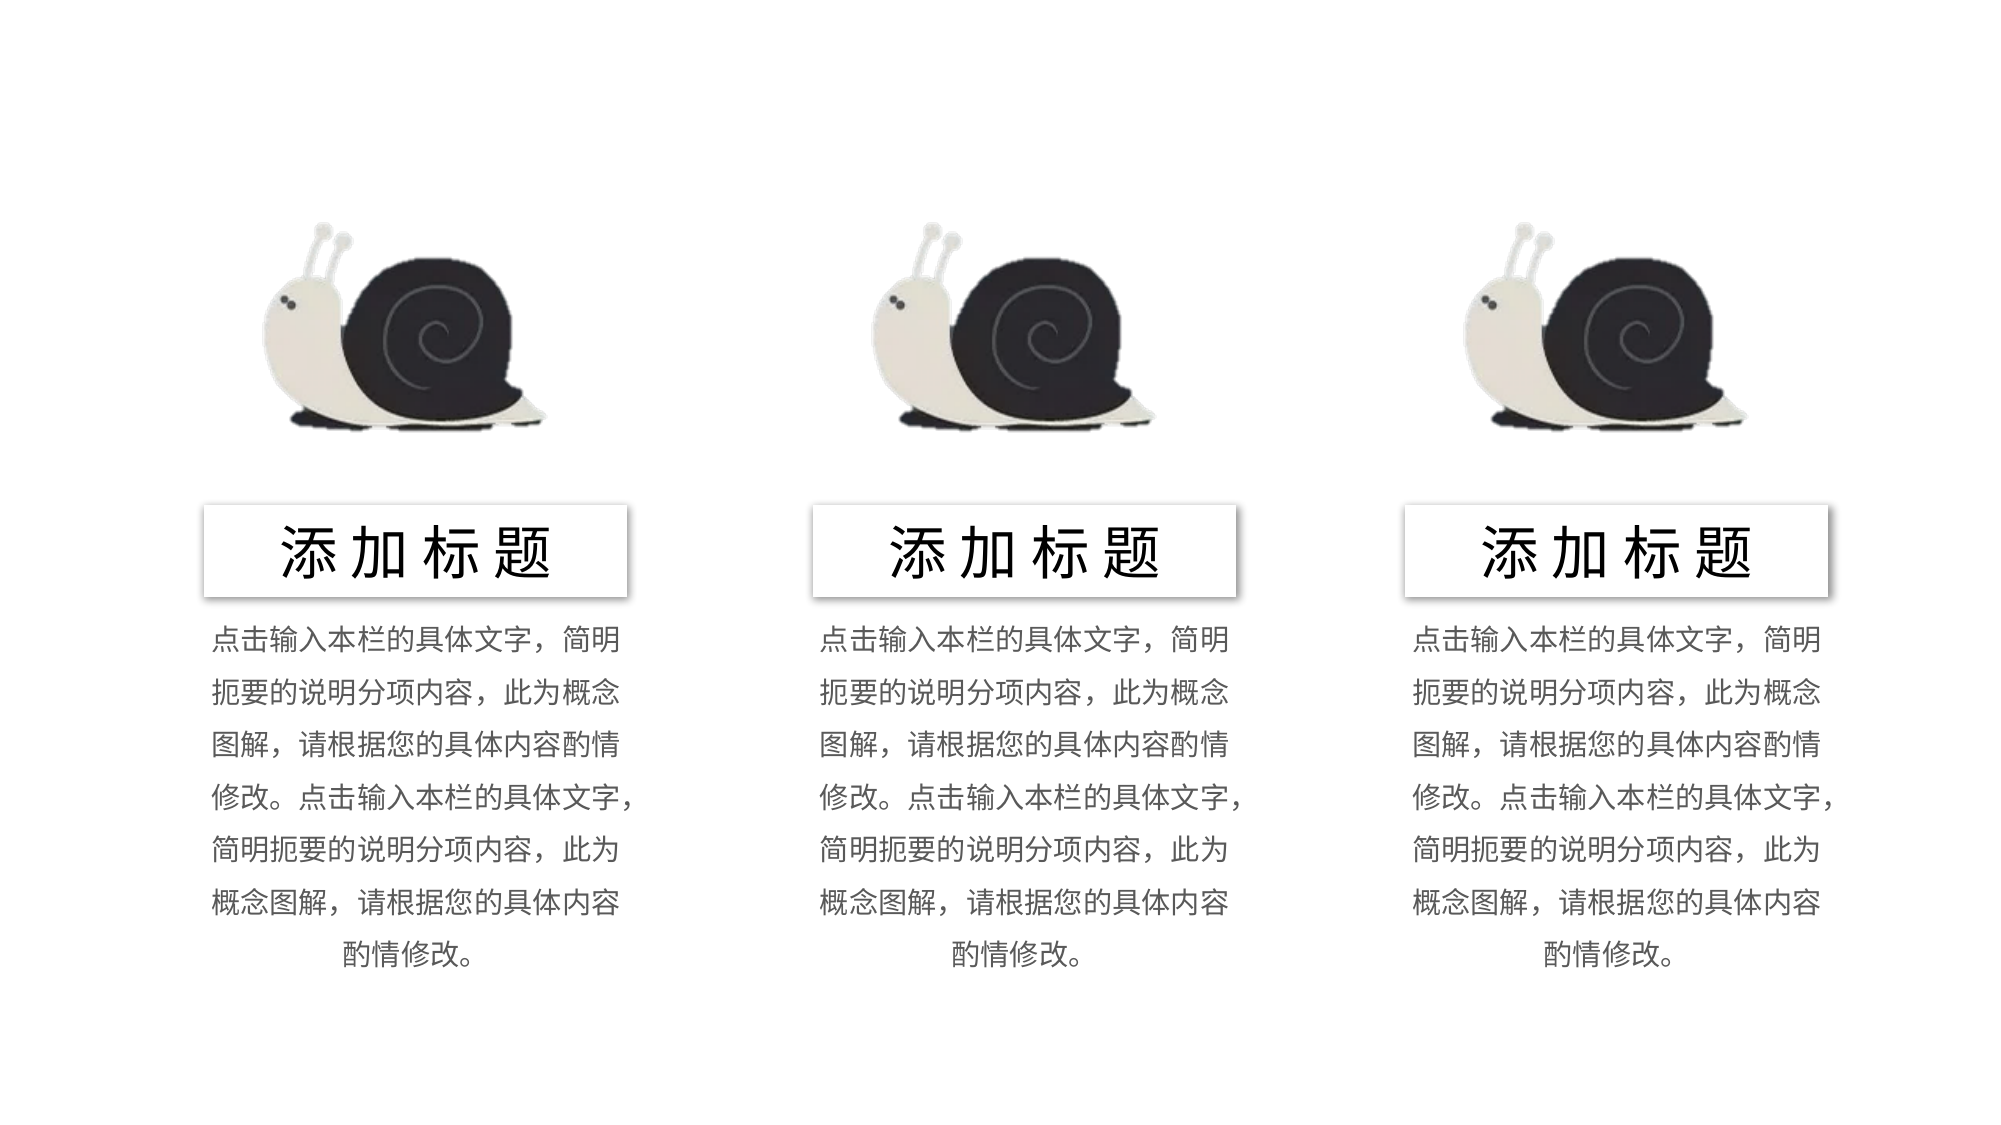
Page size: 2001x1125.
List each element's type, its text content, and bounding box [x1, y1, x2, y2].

text_box 添 加 标 题 [204, 505, 627, 597]
text_box 添 加 标 题 [1405, 505, 1828, 597]
picture [1406, 193, 1765, 471]
picture [205, 193, 564, 471]
text_box 点击输入本栏的具体文字，简明扼要的说明分项内容，此为概念图解，请根据您的具体内容酌情修改。点击输入本栏的具体文字，简明扼要的说明分项内容，此为概念图解，请根据您的具体内容酌情修改。 [797, 596, 1252, 1007]
picture [814, 193, 1172, 471]
text_box 点击输入本栏的具体文字，简明扼要的说明分项内容，此为概念图解，请根据您的具体内容酌情修改。点击输入本栏的具体文字，简明扼要的说明分项内容，此为概念图解，请根据您的具体内容酌情修改。 [1389, 596, 1844, 1007]
text_box 点击输入本栏的具体文字，简明扼要的说明分项内容，此为概念图解，请根据您的具体内容酌情修改。点击输入本栏的具体文字，简明扼要的说明分项内容，此为概念图解，请根据您的具体内容酌情修改。 [188, 596, 643, 1007]
text_box 添 加 标 题 [813, 505, 1236, 597]
